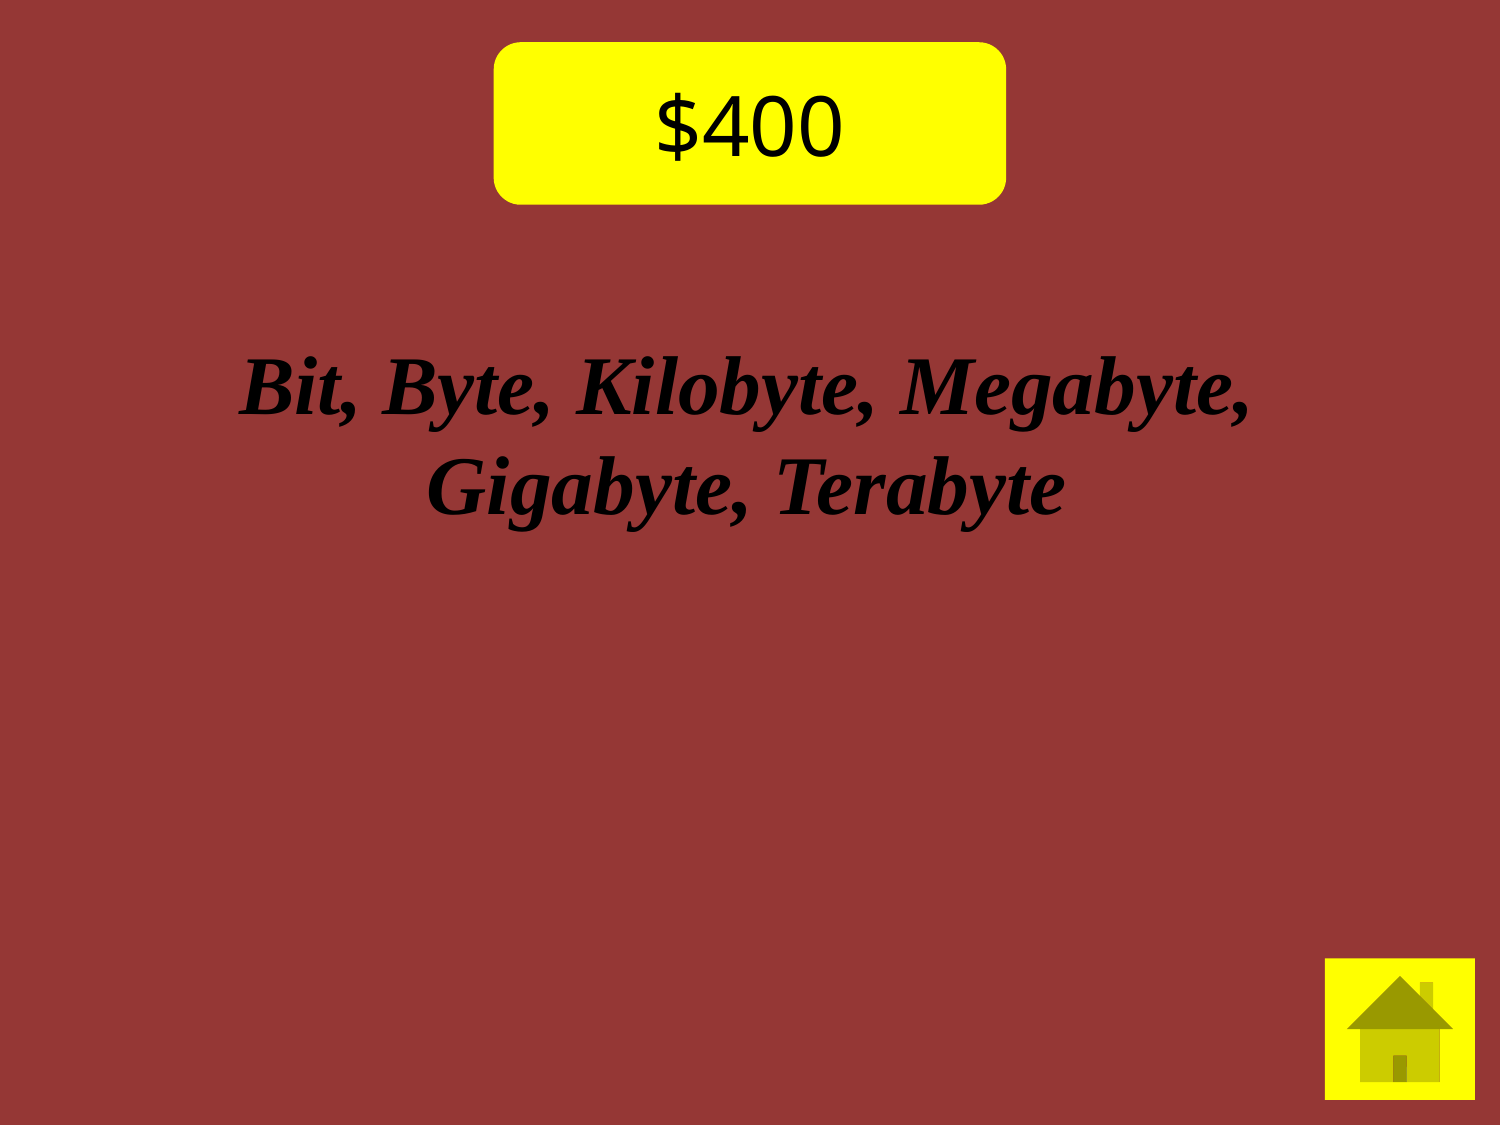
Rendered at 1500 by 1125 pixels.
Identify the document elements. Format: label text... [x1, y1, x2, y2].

text_box Bit, Byte, Kilobyte, Megabyte, Gigabyte, Terabyte [112, 323, 1382, 656]
text_box $400 [493, 42, 1007, 205]
text_box [1324, 958, 1475, 1100]
slide_number 10 [1074, 1042, 1425, 1103]
